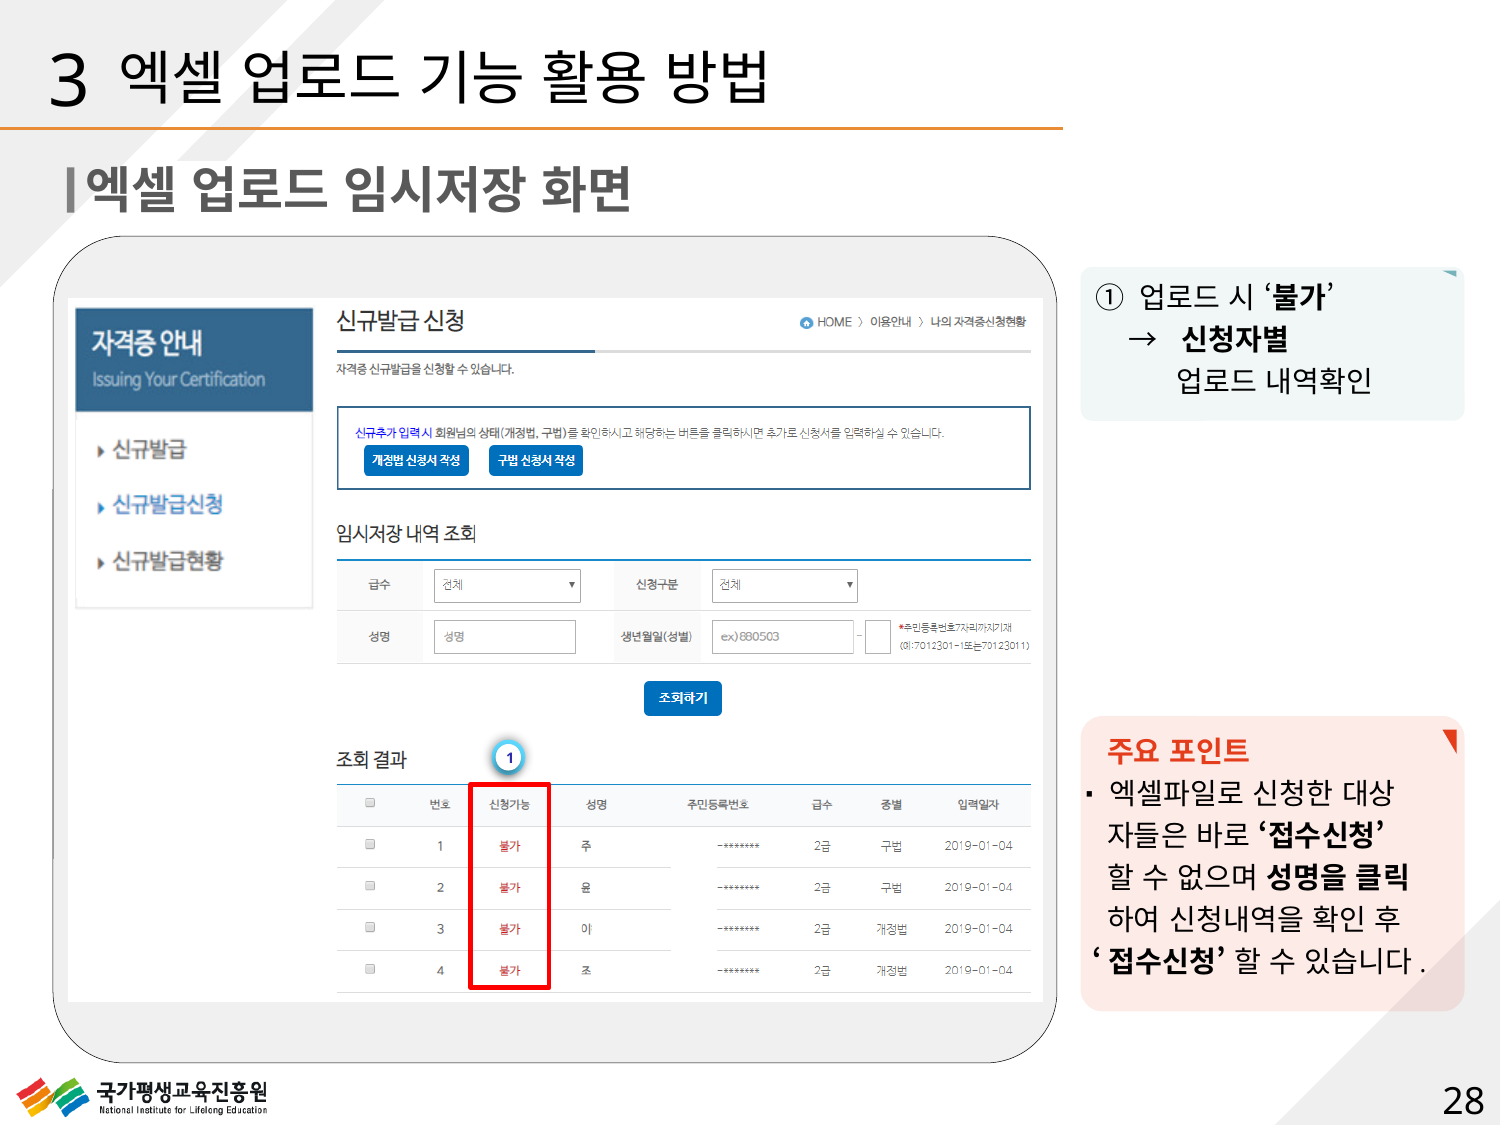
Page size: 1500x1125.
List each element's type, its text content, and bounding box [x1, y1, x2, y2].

picture [68, 298, 1044, 1002]
text_box 엑셀 업로드 임시저장 화면 [70, 151, 1430, 226]
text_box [1068, 715, 1481, 1012]
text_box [1080, 266, 1465, 421]
text_box 28 [1149, 1069, 1500, 1125]
picture [0, 1067, 286, 1125]
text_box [490, 739, 531, 776]
